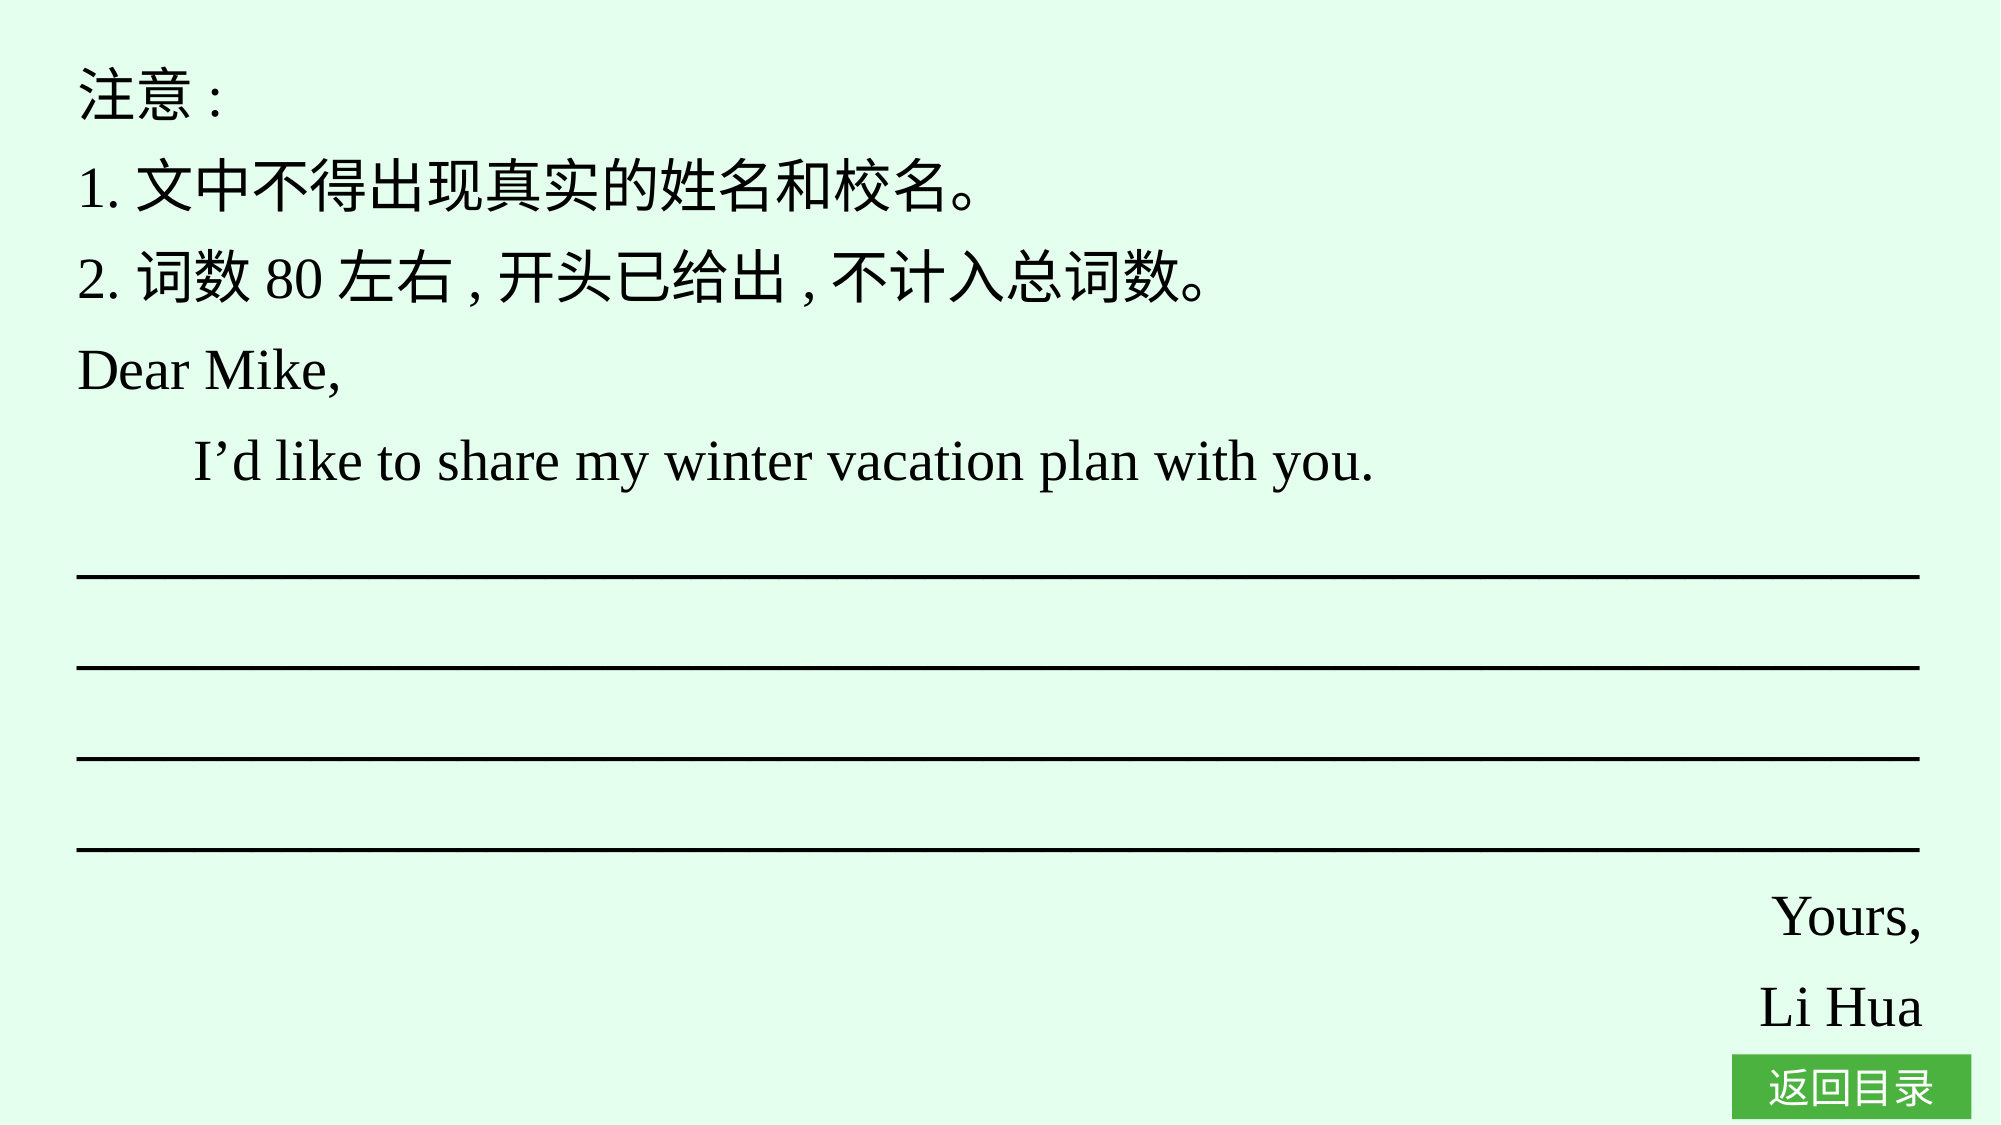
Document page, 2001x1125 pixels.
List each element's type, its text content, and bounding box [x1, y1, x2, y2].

text_box 注意: 1.文中不得出现真实的姓名和校名。 2.词数80左右,开头已给出,不计入总词数。 Dear Mike, I’d like to share my winter vacation plan with you. _______________________________________________________________ _______________________________________________________________ ______________________________________________________________________________________________________________________________ Yours, Li Hua [62, 30, 1938, 1046]
